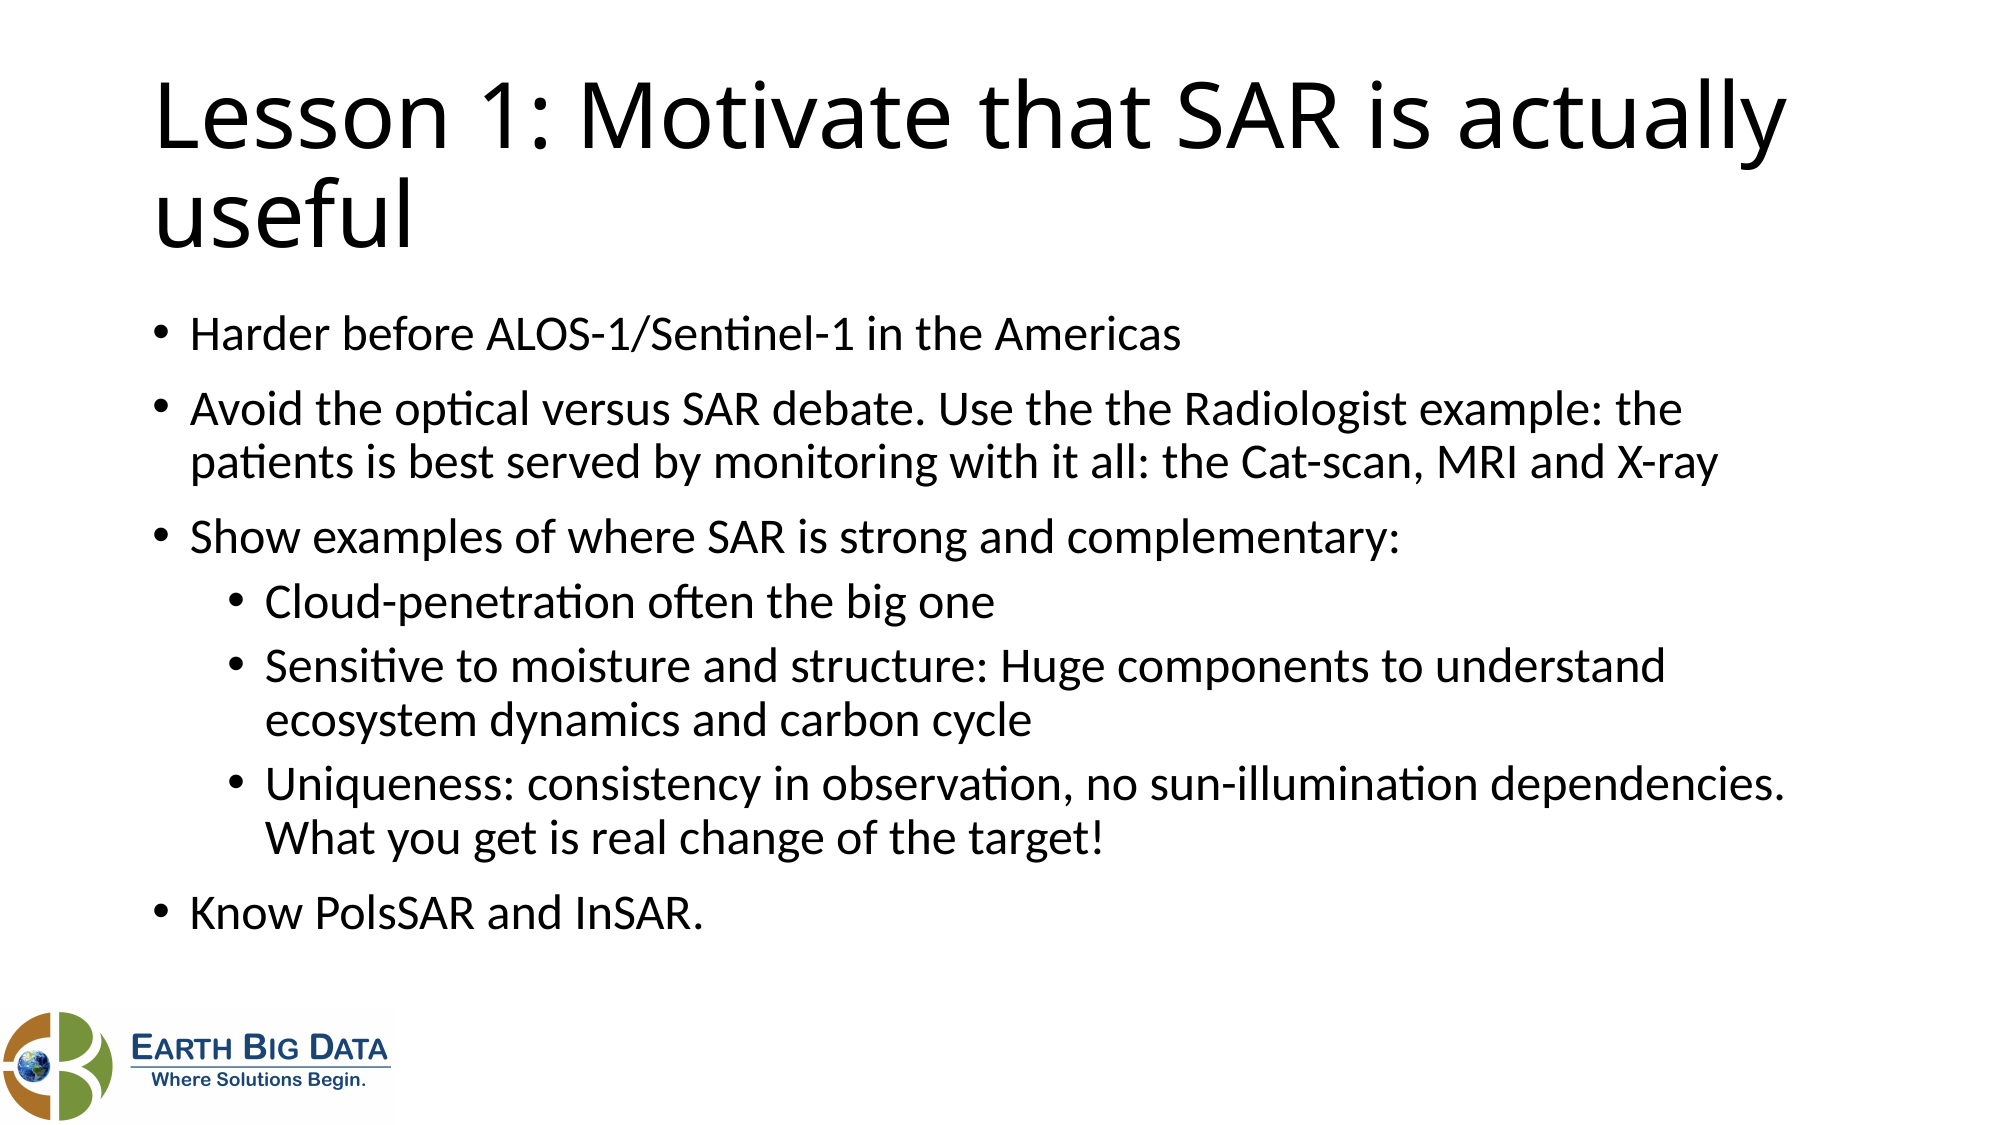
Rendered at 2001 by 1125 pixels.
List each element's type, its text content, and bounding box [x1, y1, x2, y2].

picture [0, 1007, 394, 1125]
list Harder before ALOS-1/Sentinel-1 in the Americas Avoid the optical versus SAR debate. Use the the Radiologist example: the patients is best served by monitoring with it all: the Cat-scan, MRI and X-ray Show examples of where SAR is strong and complementary: Cloud-penetration often the big one Sensitive to moisture and structure: Huge components to understand ecosystem dynamics and carbon cycle Uniqueness: consistency in observation, no sun-illumination dependencies. What you get is real change of the target! Know PolsSAR and InSAR. [137, 299, 1863, 1014]
title Lesson 1: Motivate that SAR is actually useful [137, 59, 1863, 278]
